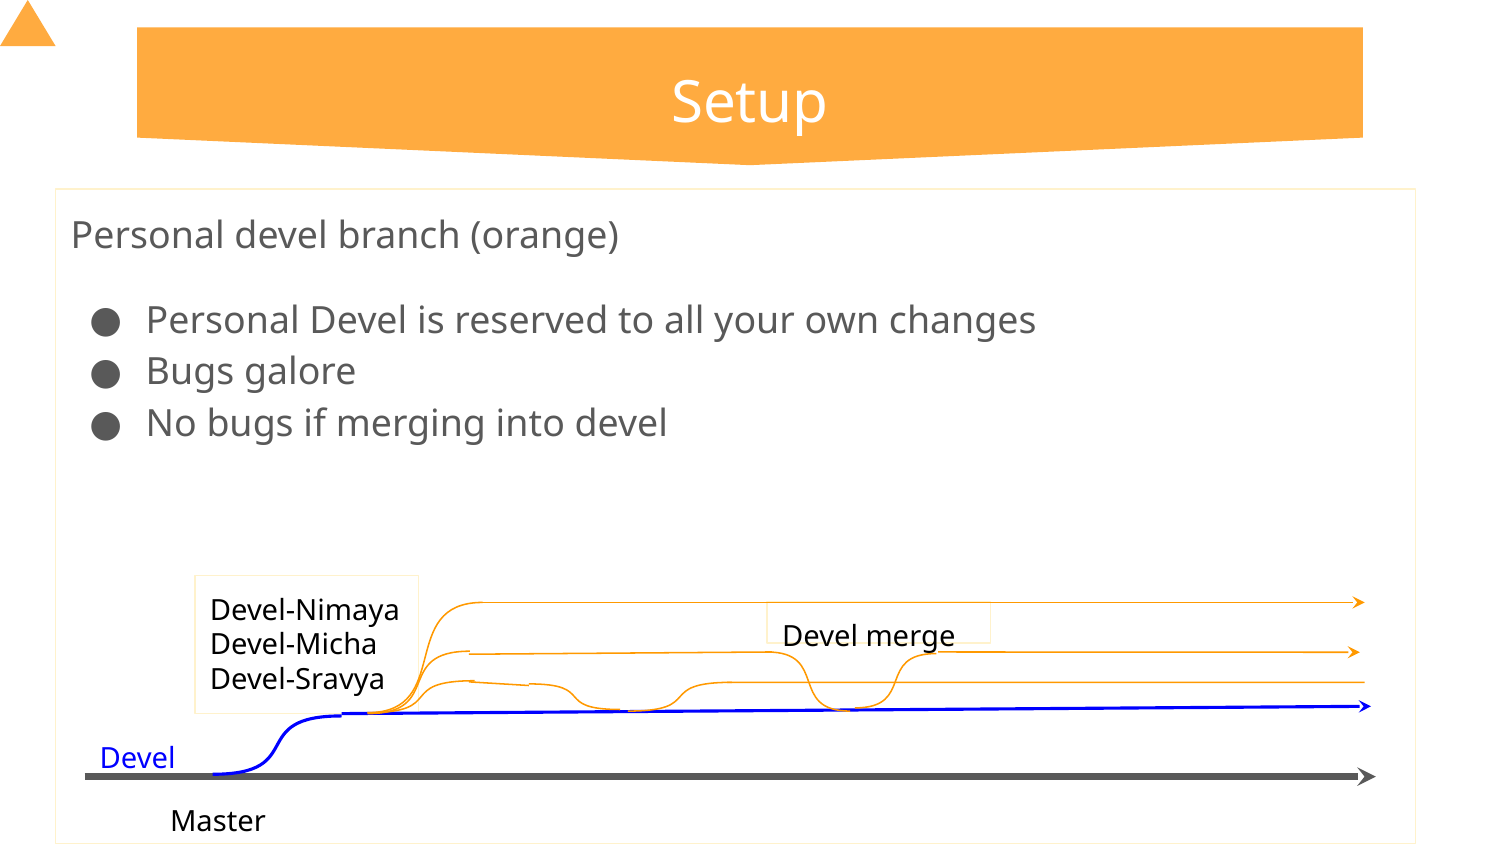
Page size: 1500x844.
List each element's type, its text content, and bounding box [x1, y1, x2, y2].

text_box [938, 705, 1372, 714]
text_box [736, 705, 762, 714]
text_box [468, 651, 772, 655]
title Setup [51, 49, 1449, 144]
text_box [854, 653, 937, 709]
text_box Devel [84, 724, 207, 766]
list Personal devel branch (orange) Personal Devel is reserved to all your own changes Bugs galore No bugs if merging into devel [55, 189, 1416, 844]
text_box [488, 705, 524, 714]
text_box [627, 681, 733, 712]
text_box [367, 602, 483, 680]
text_box Master [154, 787, 294, 830]
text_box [367, 680, 475, 713]
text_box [341, 705, 361, 714]
text_box [279, 144, 1221, 166]
text_box [0, 0, 56, 47]
text_box [137, 27, 1363, 49]
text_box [212, 715, 342, 775]
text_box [528, 683, 621, 710]
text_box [766, 651, 851, 712]
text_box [468, 681, 530, 686]
